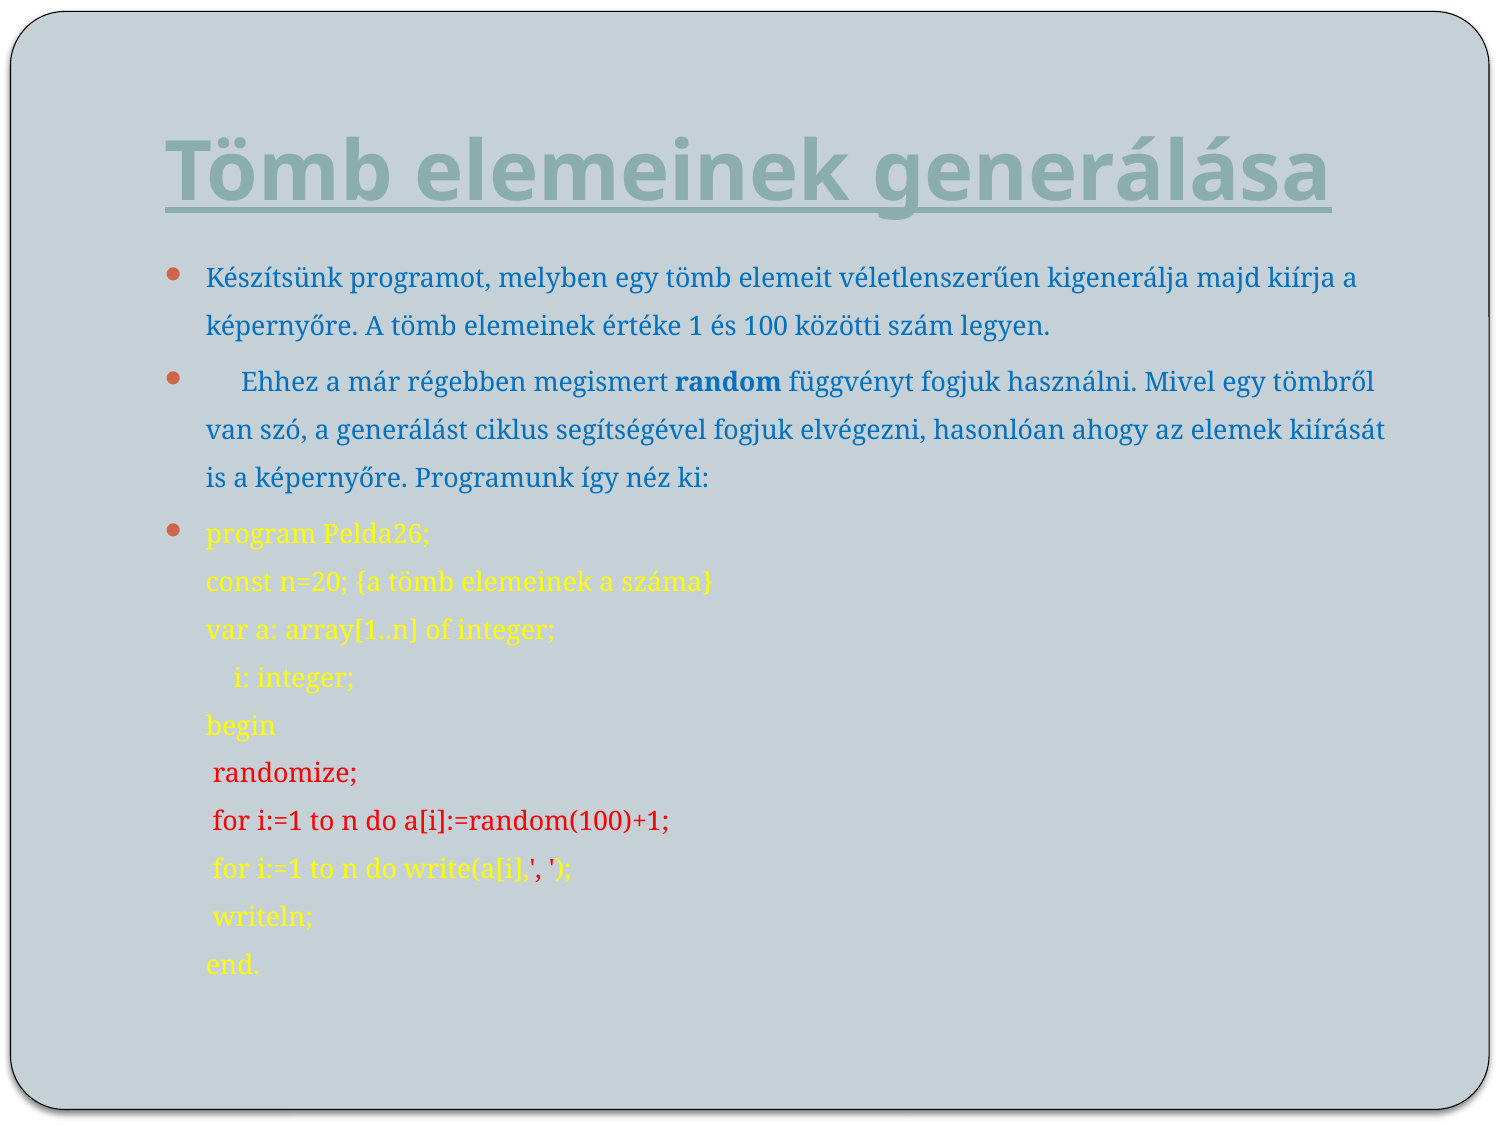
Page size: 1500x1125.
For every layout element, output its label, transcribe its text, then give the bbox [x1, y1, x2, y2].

title Tömb elemeinek generálása [150, 45, 1425, 233]
list Készítsünk programot, melyben egy tömb elemeit véletlenszerűen kigenerálja majd kiírja a képernyőre. A tömb elemeinek értéke 1 és 100 közötti szám legyen. Ehhez a már régebben megismert random függvényt fogjuk használni. Mivel egy tömbről van szó, a generálást ciklus segítségével fogjuk elvégezni, hasonlóan ahogy az elemek kiírását is a képernyőre. Programunk így néz ki: program Pelda26; const n=20; {a tömb elemeinek a száma} var a: array[1..n] of integer; i: integer; begin randomize; for i:=1 to n do a[i]:=random(100)+1; for i:=1 to n do write(a[i],', '); writeln; end. [150, 237, 1425, 988]
